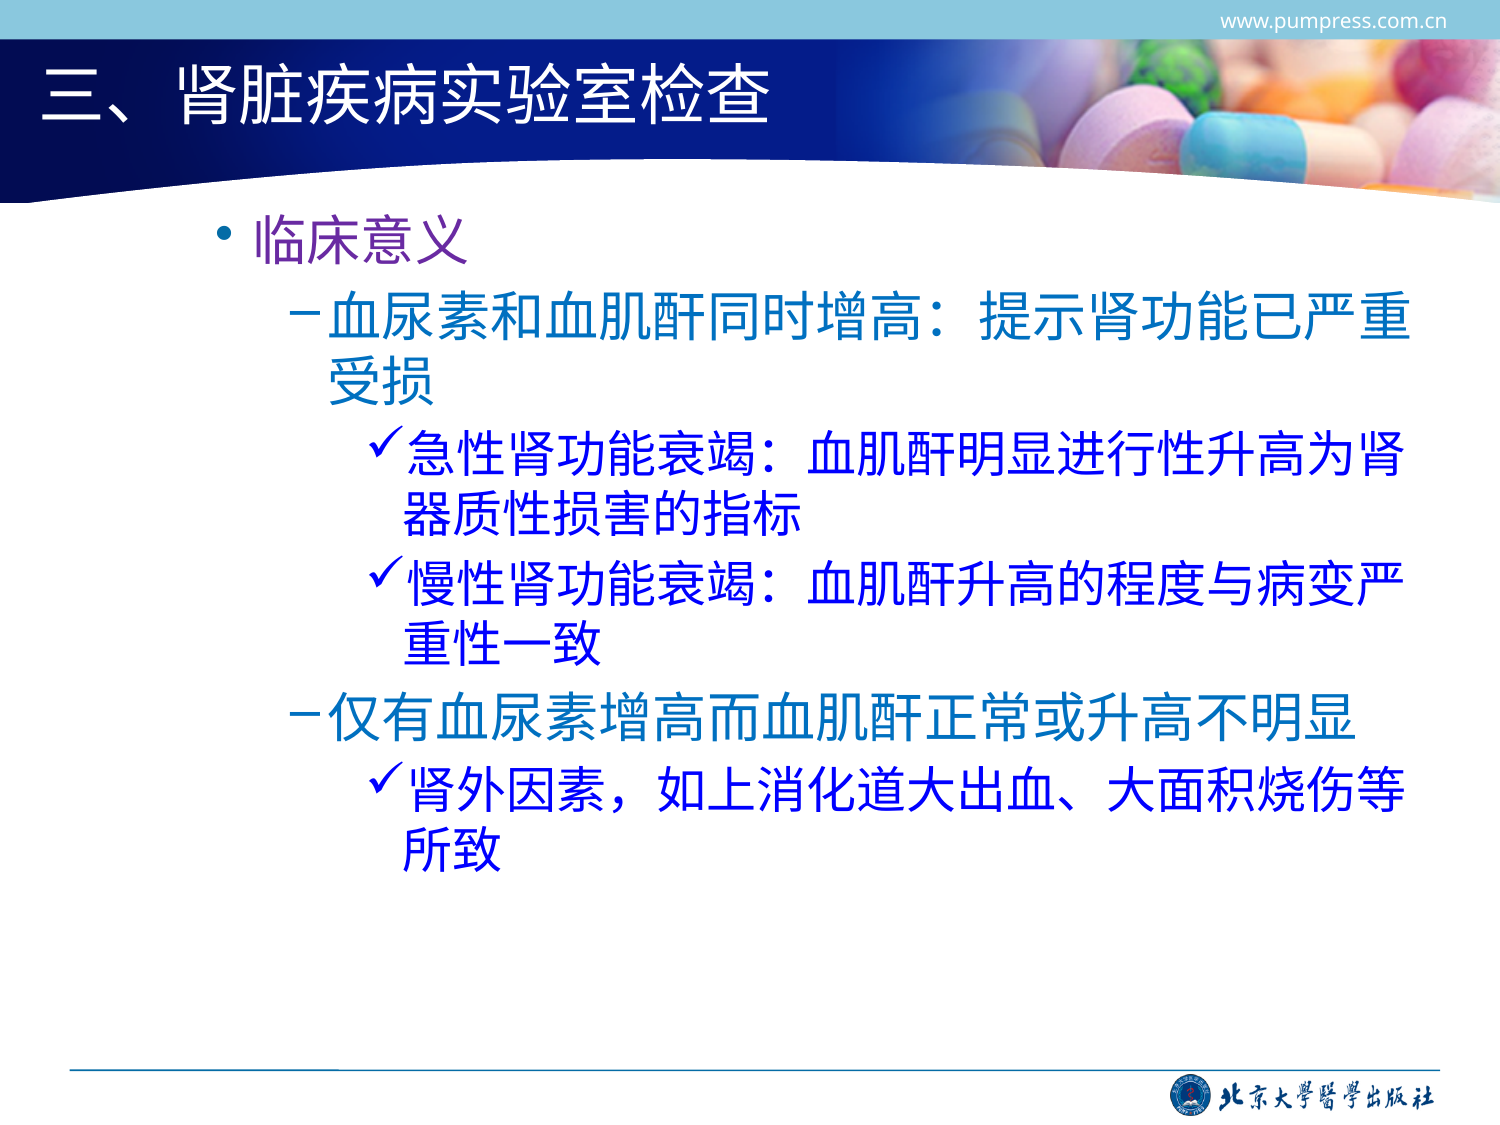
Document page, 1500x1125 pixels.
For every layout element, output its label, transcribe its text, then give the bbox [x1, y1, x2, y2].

picture [1170, 1074, 1436, 1118]
title 三、肾脏疾病实验室检查 [23, 46, 1349, 140]
list 临床意义 血尿素和血肌酐同时增高：提示肾功能已严重受损 急性肾功能衰竭：血肌酐明显进行性升高为肾器质性损害的指标 慢性肾功能衰竭：血肌酐升高的程度与病变严重性一致 仅有血尿素增高而血肌酐正常或升高不明显 肾外因素，如上消化道大出血、大面积烧伤等所致 [49, 198, 1463, 1026]
slide_number www.pumpress.com.cn [1024, 0, 1463, 38]
picture [0, 40, 1500, 203]
